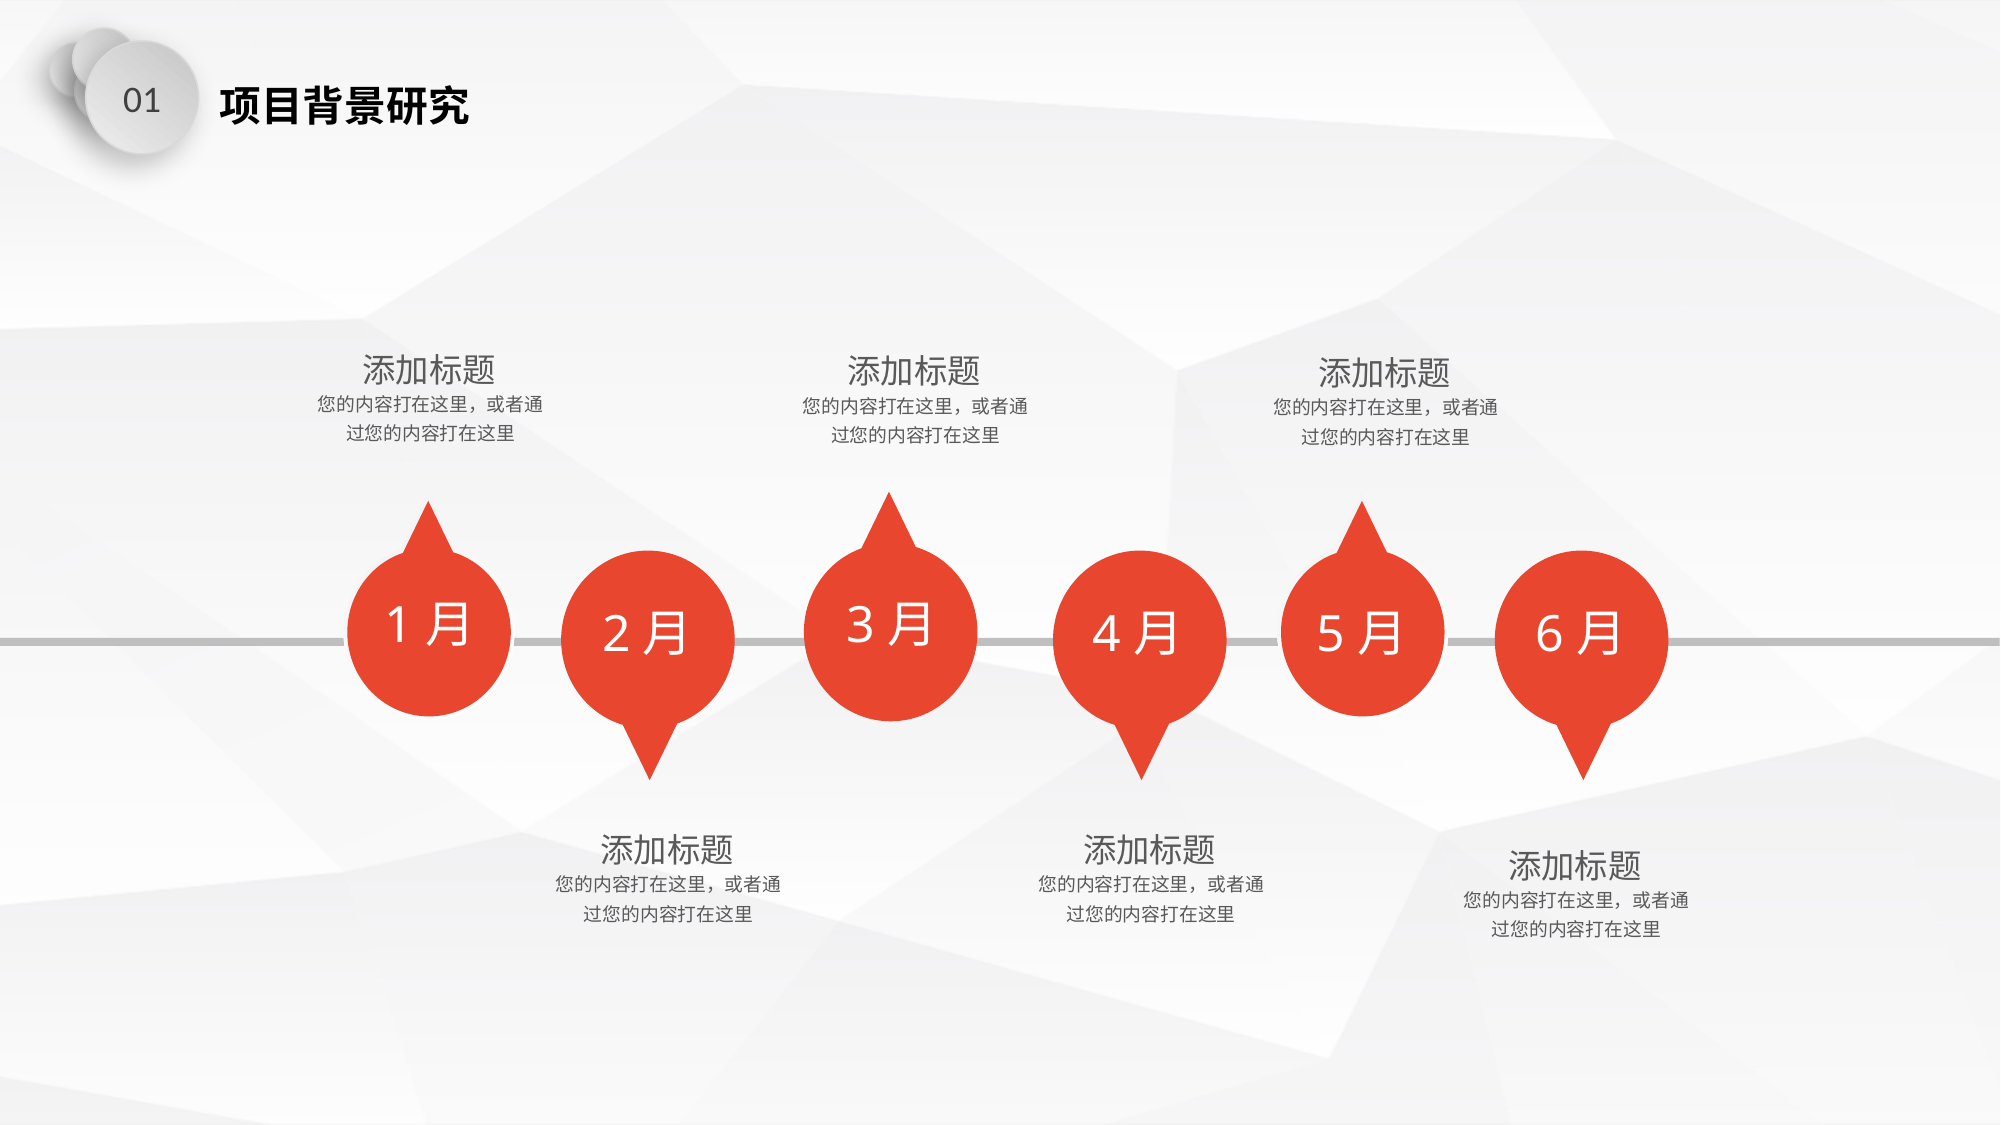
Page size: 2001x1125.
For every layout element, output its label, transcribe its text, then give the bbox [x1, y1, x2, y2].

text_box [1227, 637, 1277, 647]
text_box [343, 491, 515, 721]
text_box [540, 809, 796, 933]
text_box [561, 550, 735, 781]
text_box [515, 637, 561, 647]
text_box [787, 330, 1043, 455]
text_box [1258, 332, 1514, 457]
text_box 项目背景研究 [199, 72, 491, 138]
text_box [1277, 491, 1449, 721]
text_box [1448, 825, 1704, 949]
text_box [1494, 550, 1669, 781]
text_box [49, 28, 199, 154]
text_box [803, 491, 978, 722]
text_box [1449, 637, 1494, 647]
text_box [735, 637, 803, 647]
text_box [302, 328, 558, 453]
text_box [0, 637, 343, 647]
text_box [1023, 809, 1279, 933]
picture [0, 0, 2001, 1125]
text_box [1669, 637, 2000, 647]
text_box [1052, 550, 1227, 781]
text_box [978, 637, 1052, 647]
